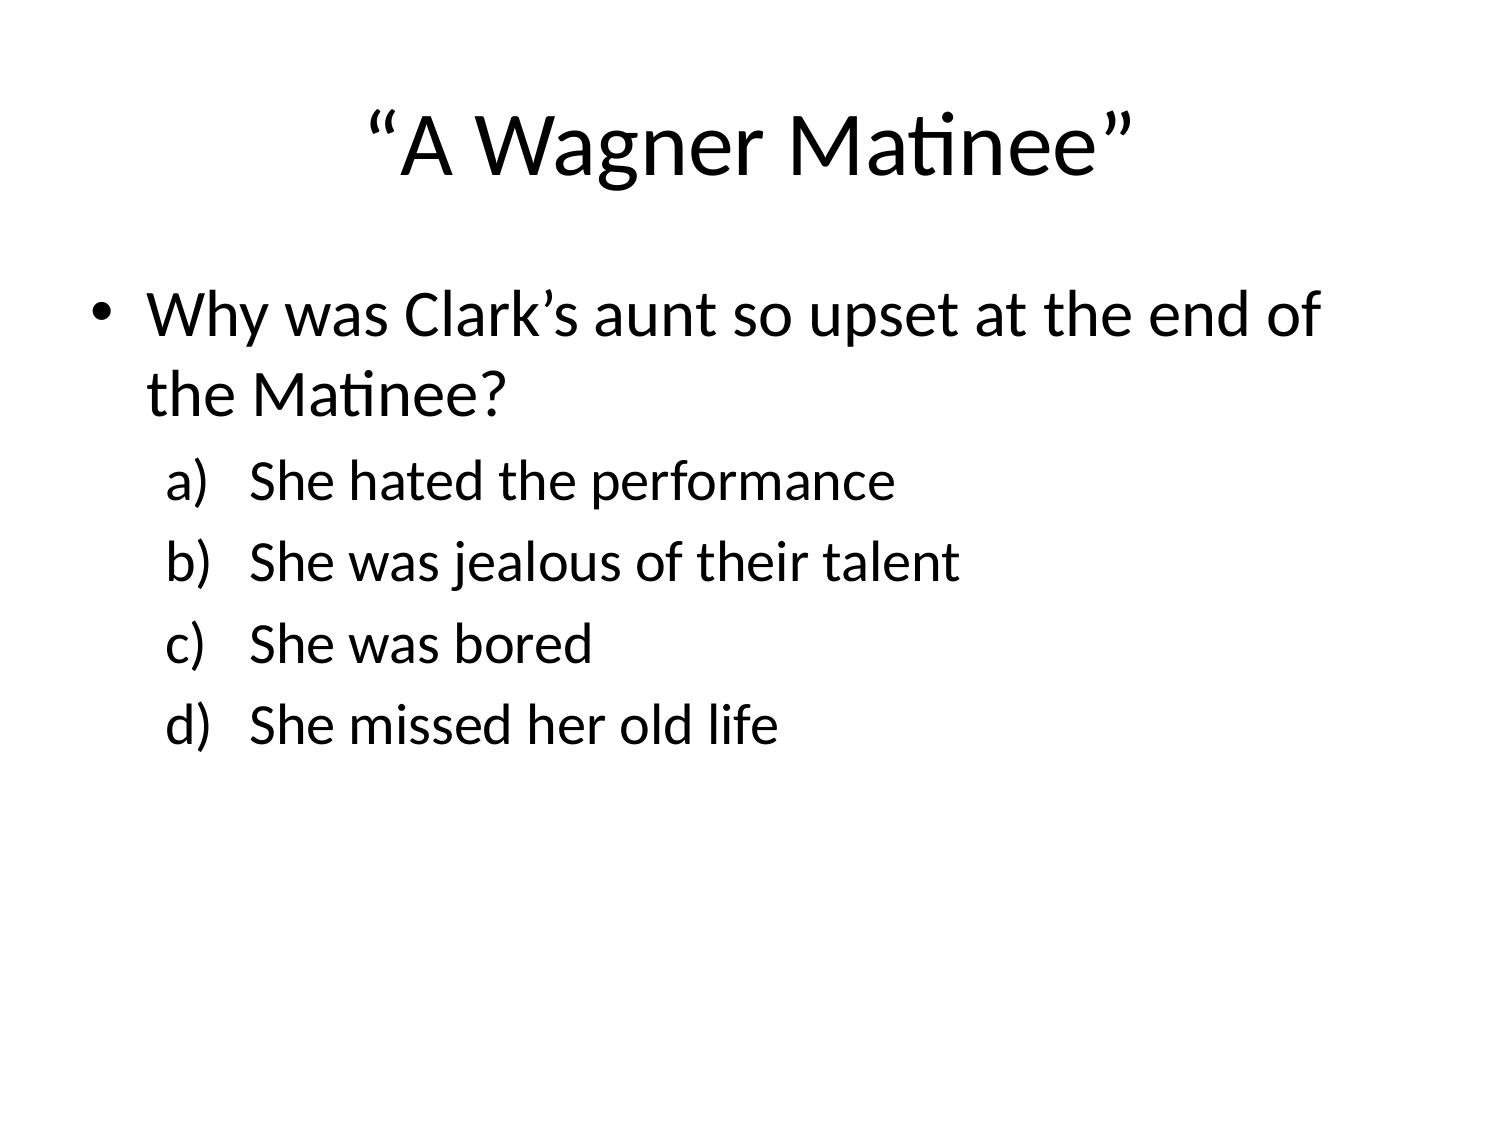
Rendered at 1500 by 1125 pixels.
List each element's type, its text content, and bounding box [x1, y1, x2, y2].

list Why was Clark’s aunt so upset at the end of the Matinee? She hated the performance She was jealous of their talent She was bored She missed her old life [75, 262, 1425, 1005]
title “A Wagner Matinee” [75, 45, 1425, 233]
